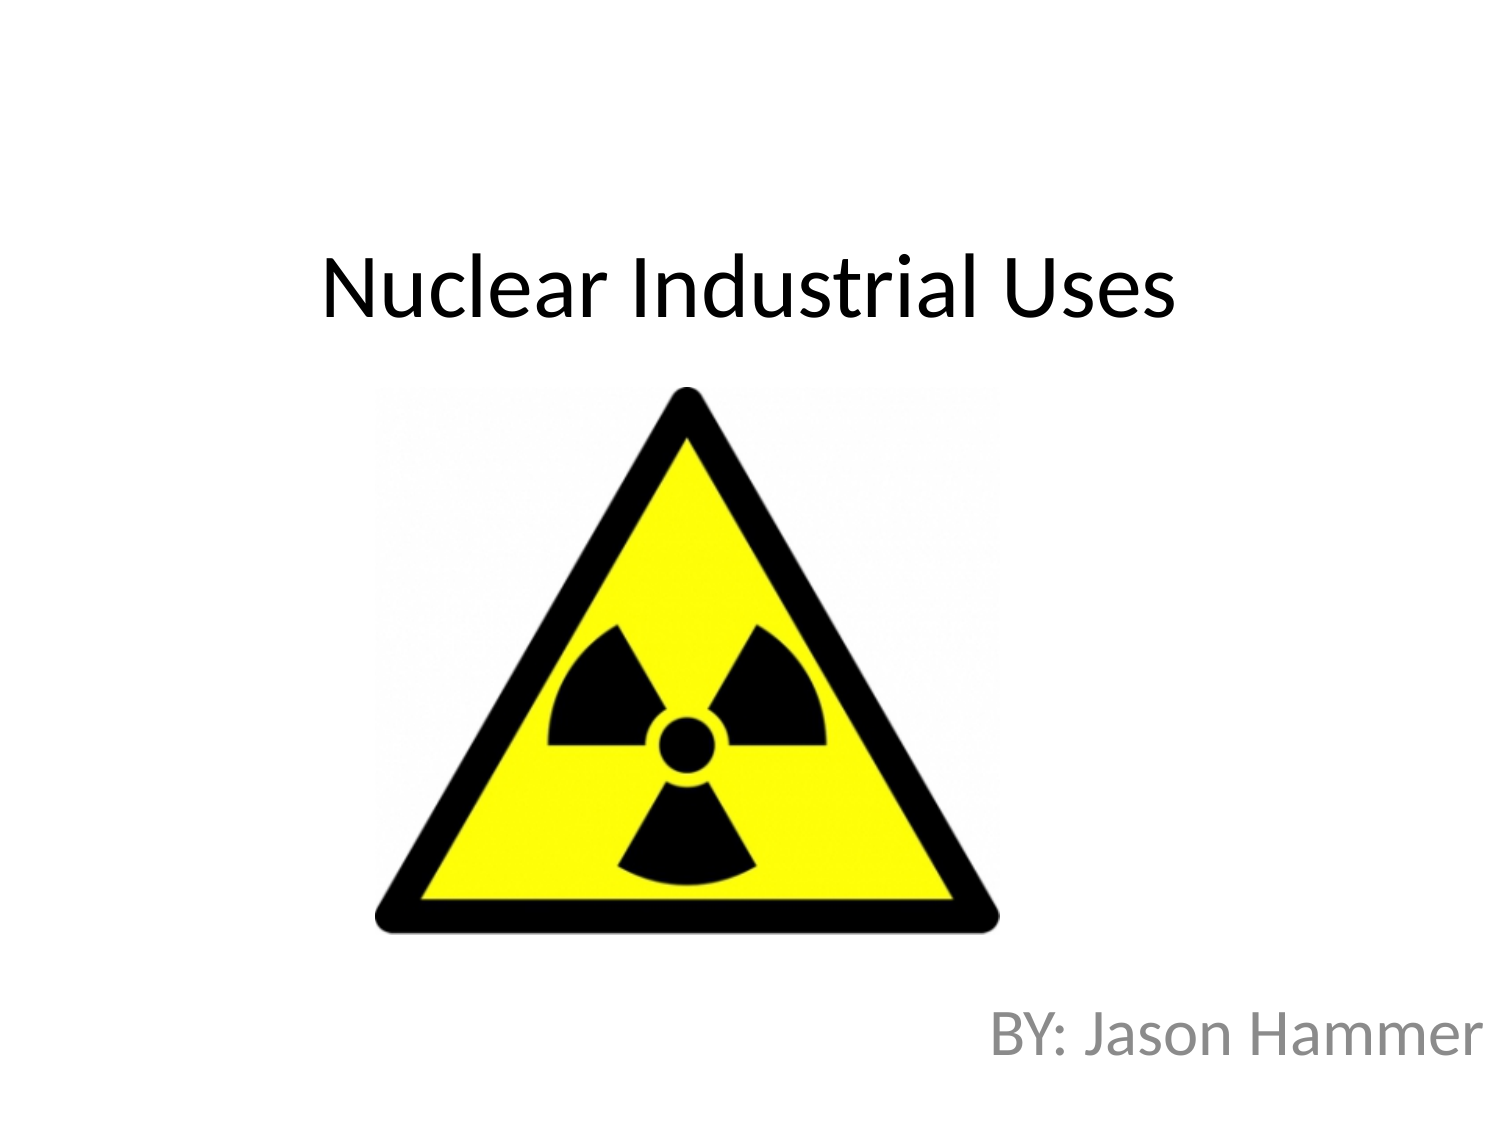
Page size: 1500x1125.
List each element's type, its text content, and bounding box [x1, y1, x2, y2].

picture [374, 387, 1001, 935]
subtitle BY: Jason Hammer [712, 981, 1500, 1125]
title Nuclear Industrial Uses [0, 0, 1500, 563]
